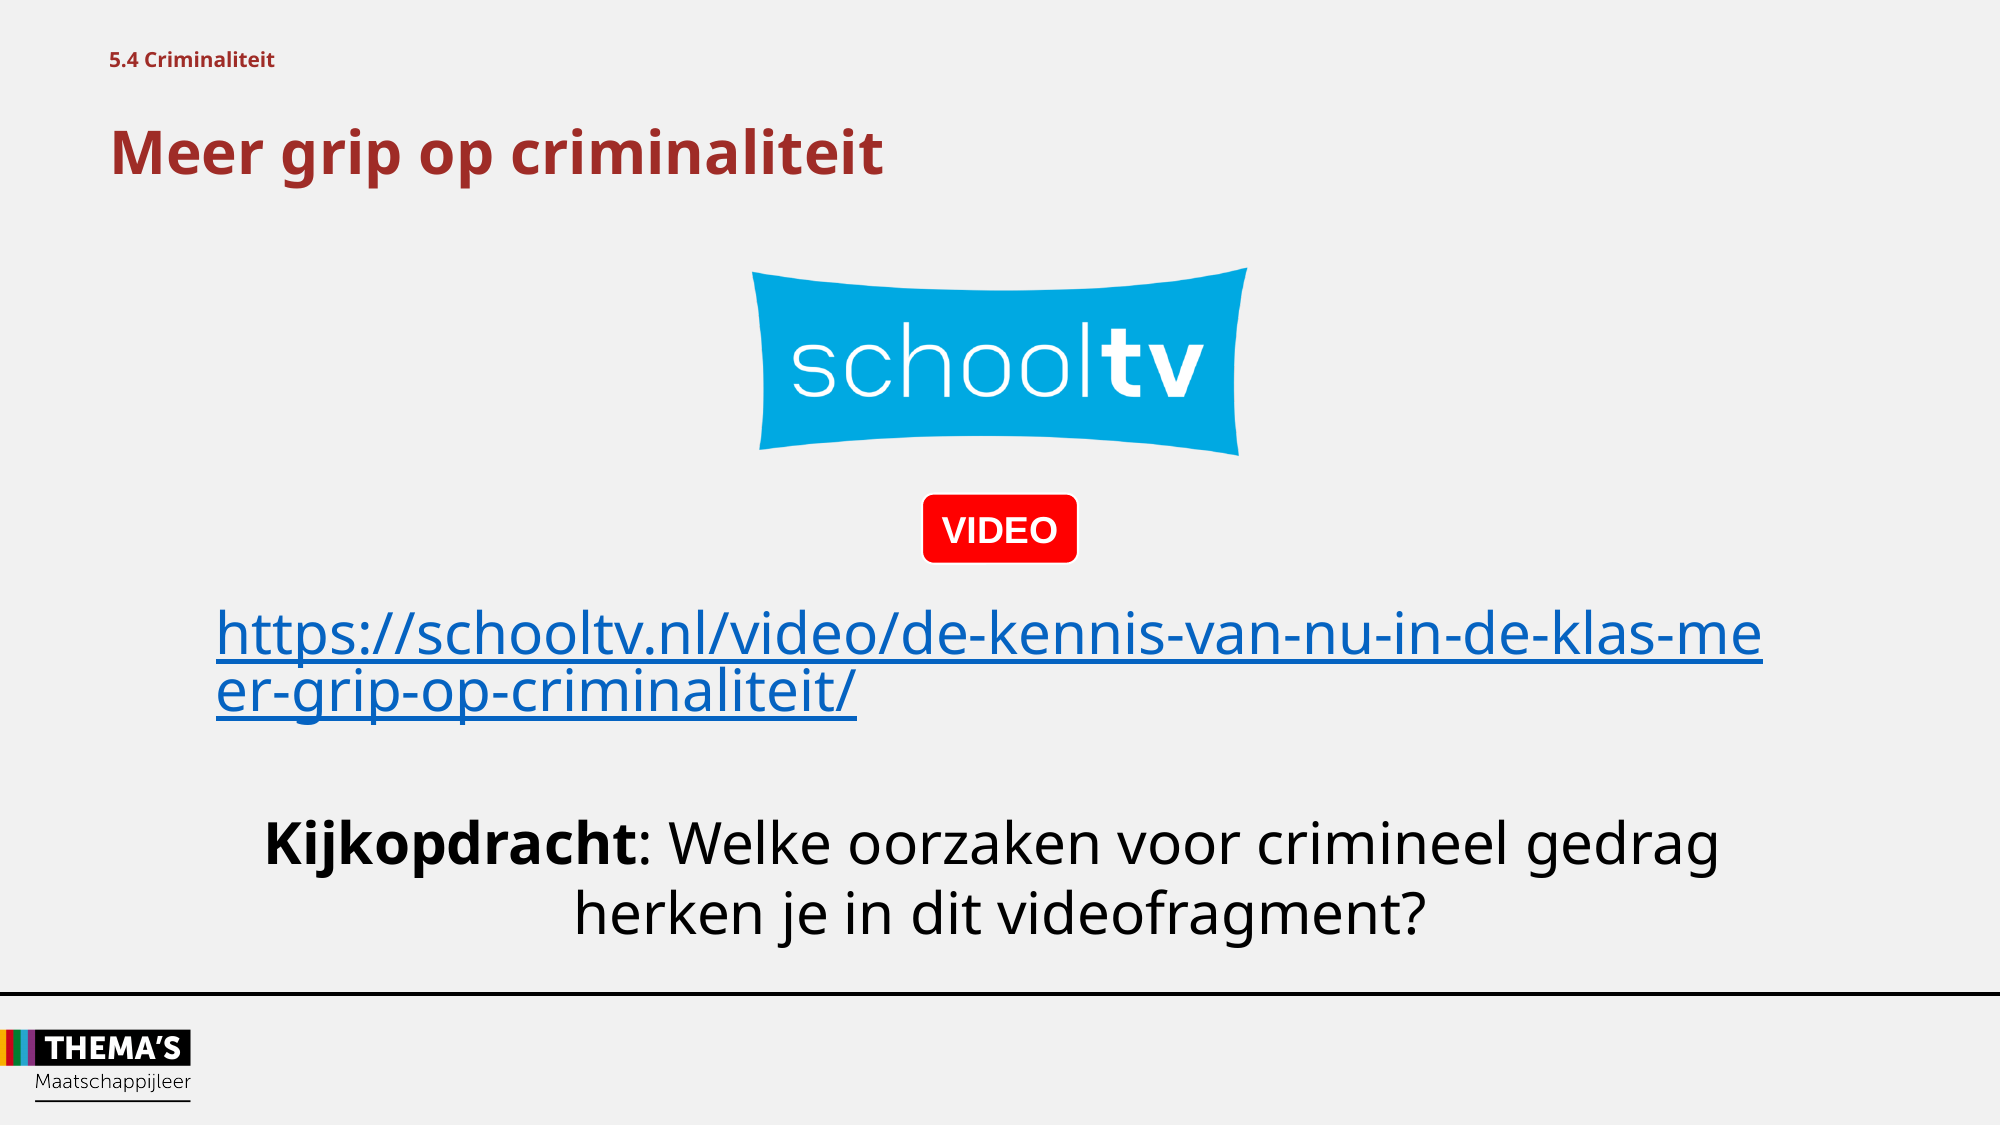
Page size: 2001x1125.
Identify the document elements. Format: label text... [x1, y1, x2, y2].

list Meer grip op criminaliteit [94, 114, 1828, 205]
list https://schooltv.nl/video/de-kennis-van-nu-in-de-klas-meer-grip-op-criminaliteit/ [200, 590, 1800, 680]
picture [746, 260, 1254, 465]
picture [0, 993, 203, 1125]
text_box Kijkopdracht: Welke oorzaken voor crimineel gedrag herken je in dit videofragment? [248, 798, 1751, 954]
list 5.4 Criminaliteit [94, 33, 941, 88]
